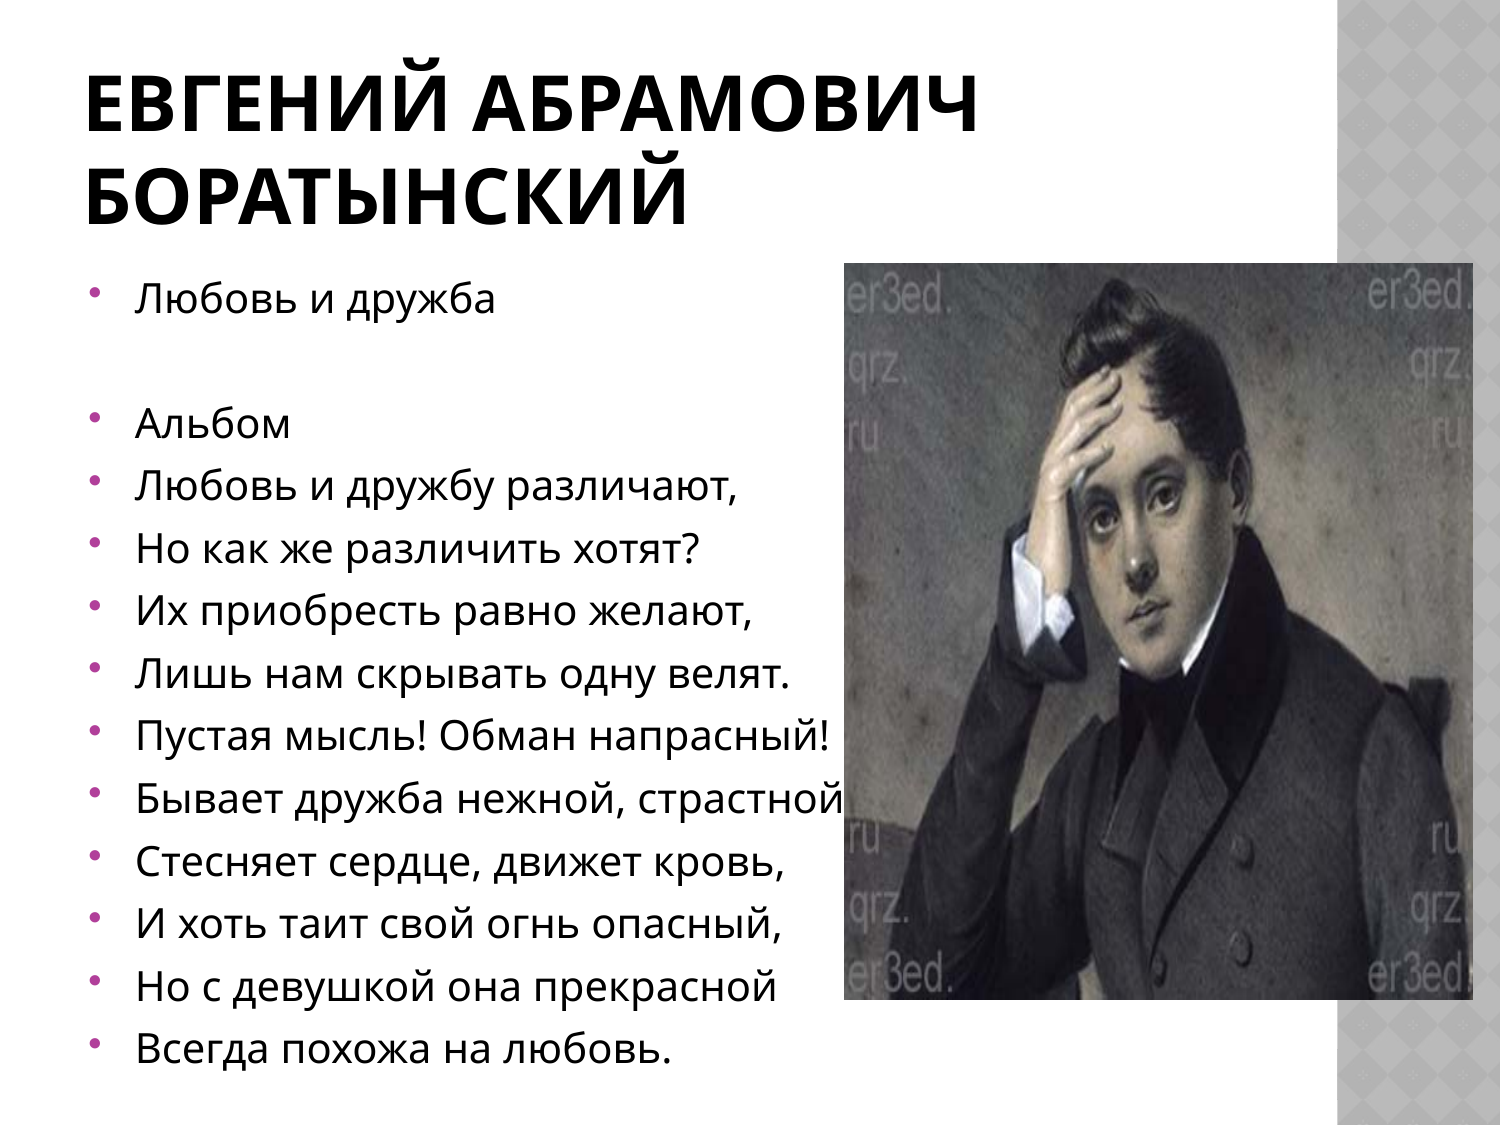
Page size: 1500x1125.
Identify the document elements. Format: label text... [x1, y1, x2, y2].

list Любовь и дружба Альбом Любовь и дружбу различают, Но как же различить хотят? Их приобресть равно желают, Лишь нам скрывать одну велят. Пустая мысль! Обман напрасный! Бывает дружба нежной, страстной, Стесняет сердце, движет кровь, И хоть таит свой огнь опасный, Но с девушкой она прекрасной Всегда похожа на любовь. [75, 264, 1263, 1059]
title Евгений Абрамович Боратынский [75, 52, 1263, 240]
picture [844, 263, 1473, 1000]
